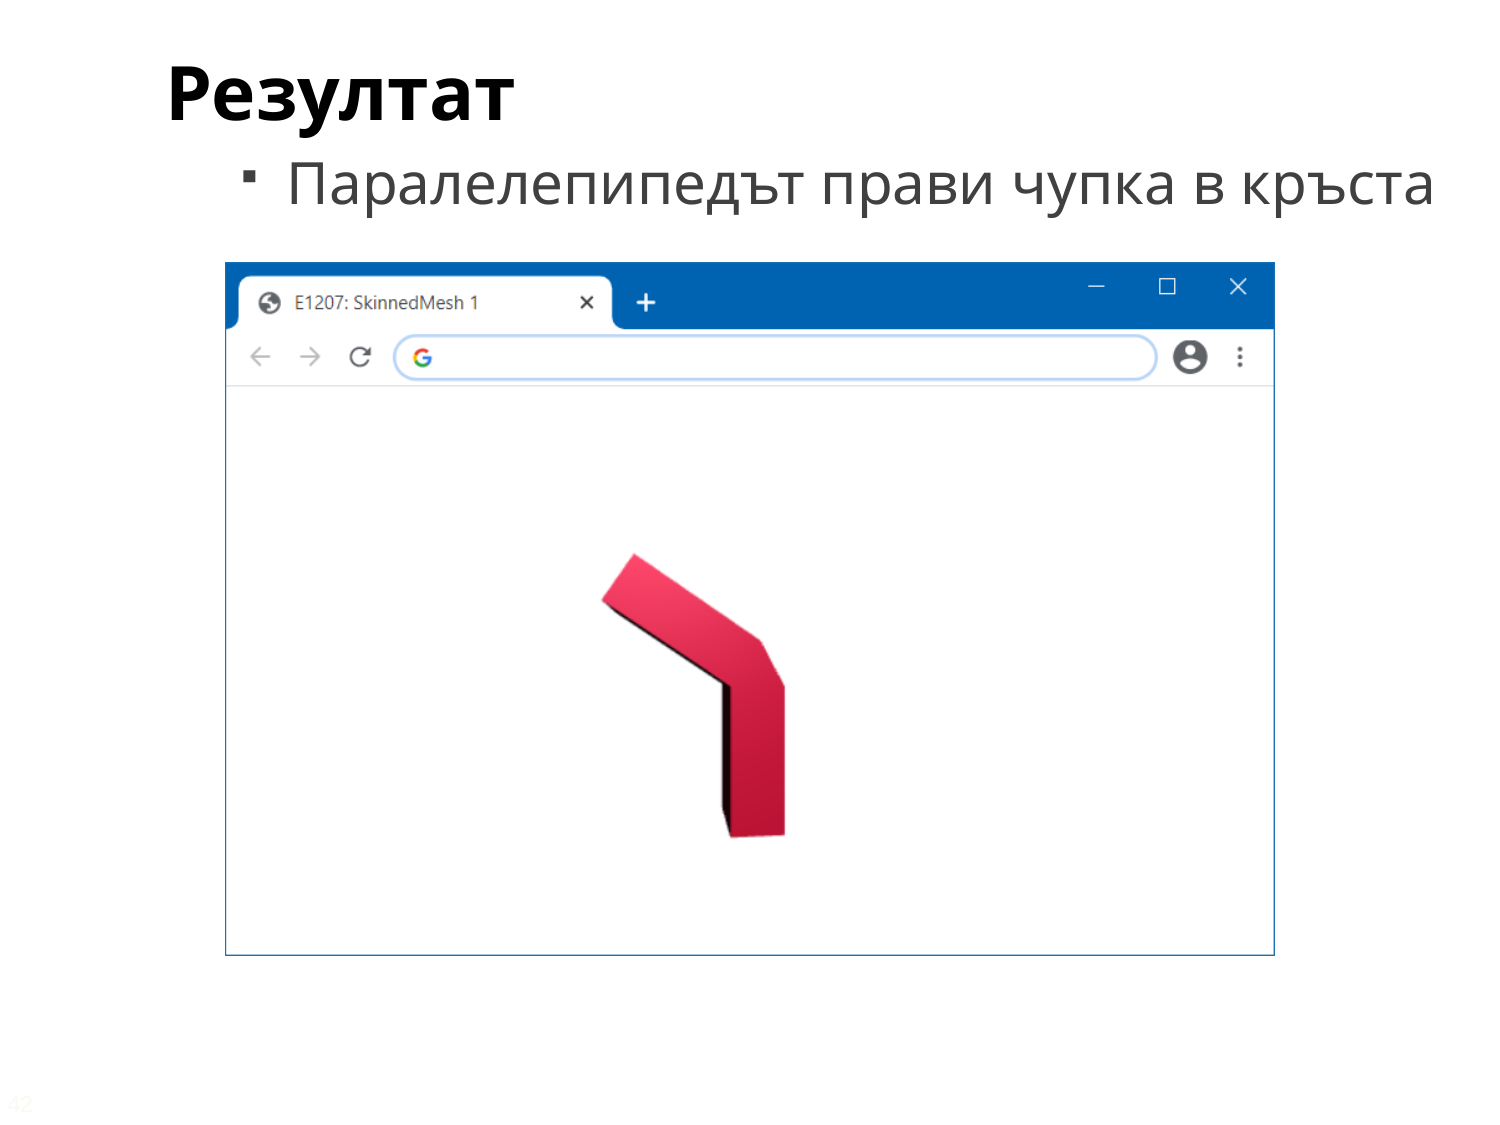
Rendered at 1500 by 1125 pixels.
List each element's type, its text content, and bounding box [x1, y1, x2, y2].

list Резултат Паралелепипедът прави чупка в кръста [150, 37, 1488, 1113]
picture [224, 262, 1276, 956]
